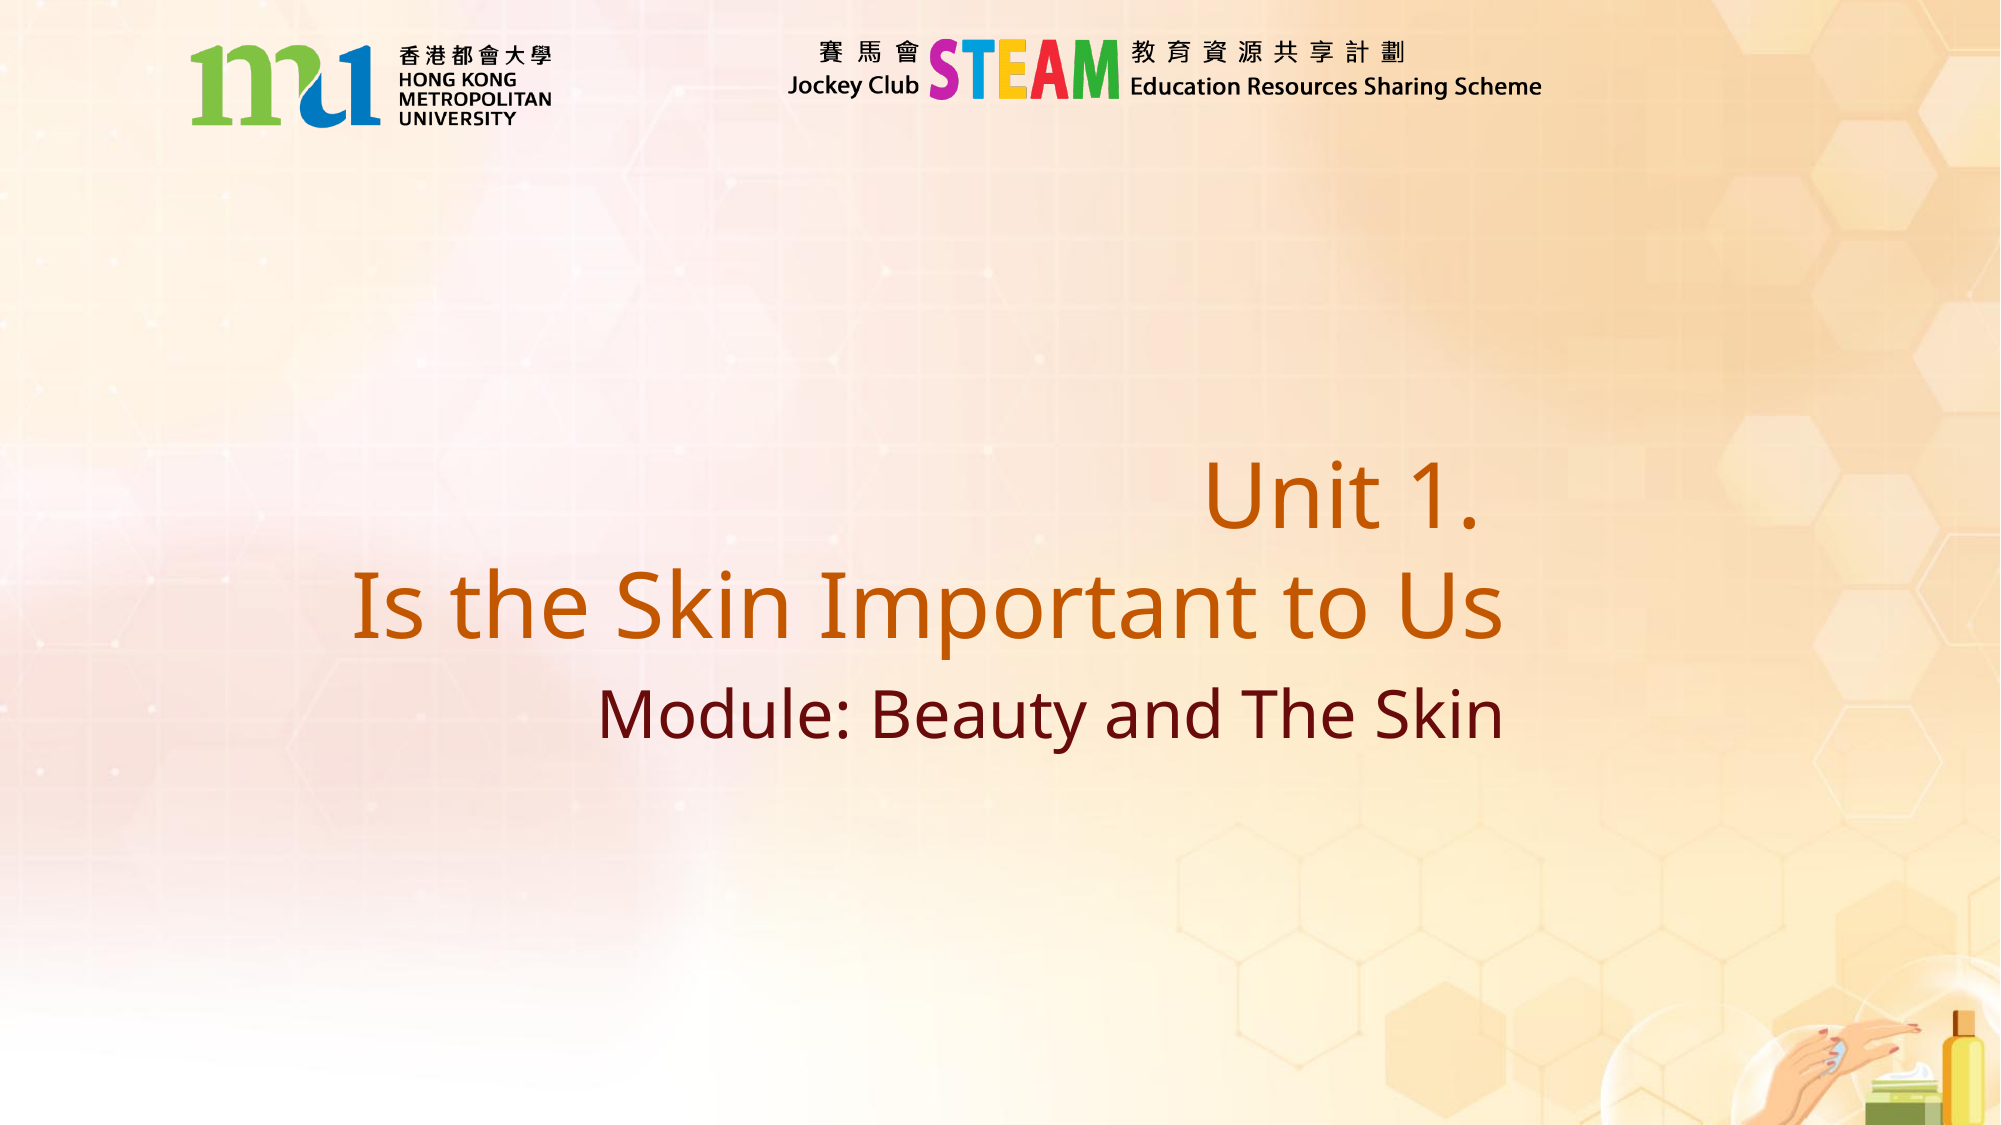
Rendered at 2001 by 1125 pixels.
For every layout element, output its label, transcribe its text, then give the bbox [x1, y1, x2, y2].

picture [0, 0, 2001, 1125]
title Unit 1. Is the Skin Important to Us [247, 394, 1522, 664]
subtitle Module: Beauty and The Skin [247, 664, 1522, 845]
